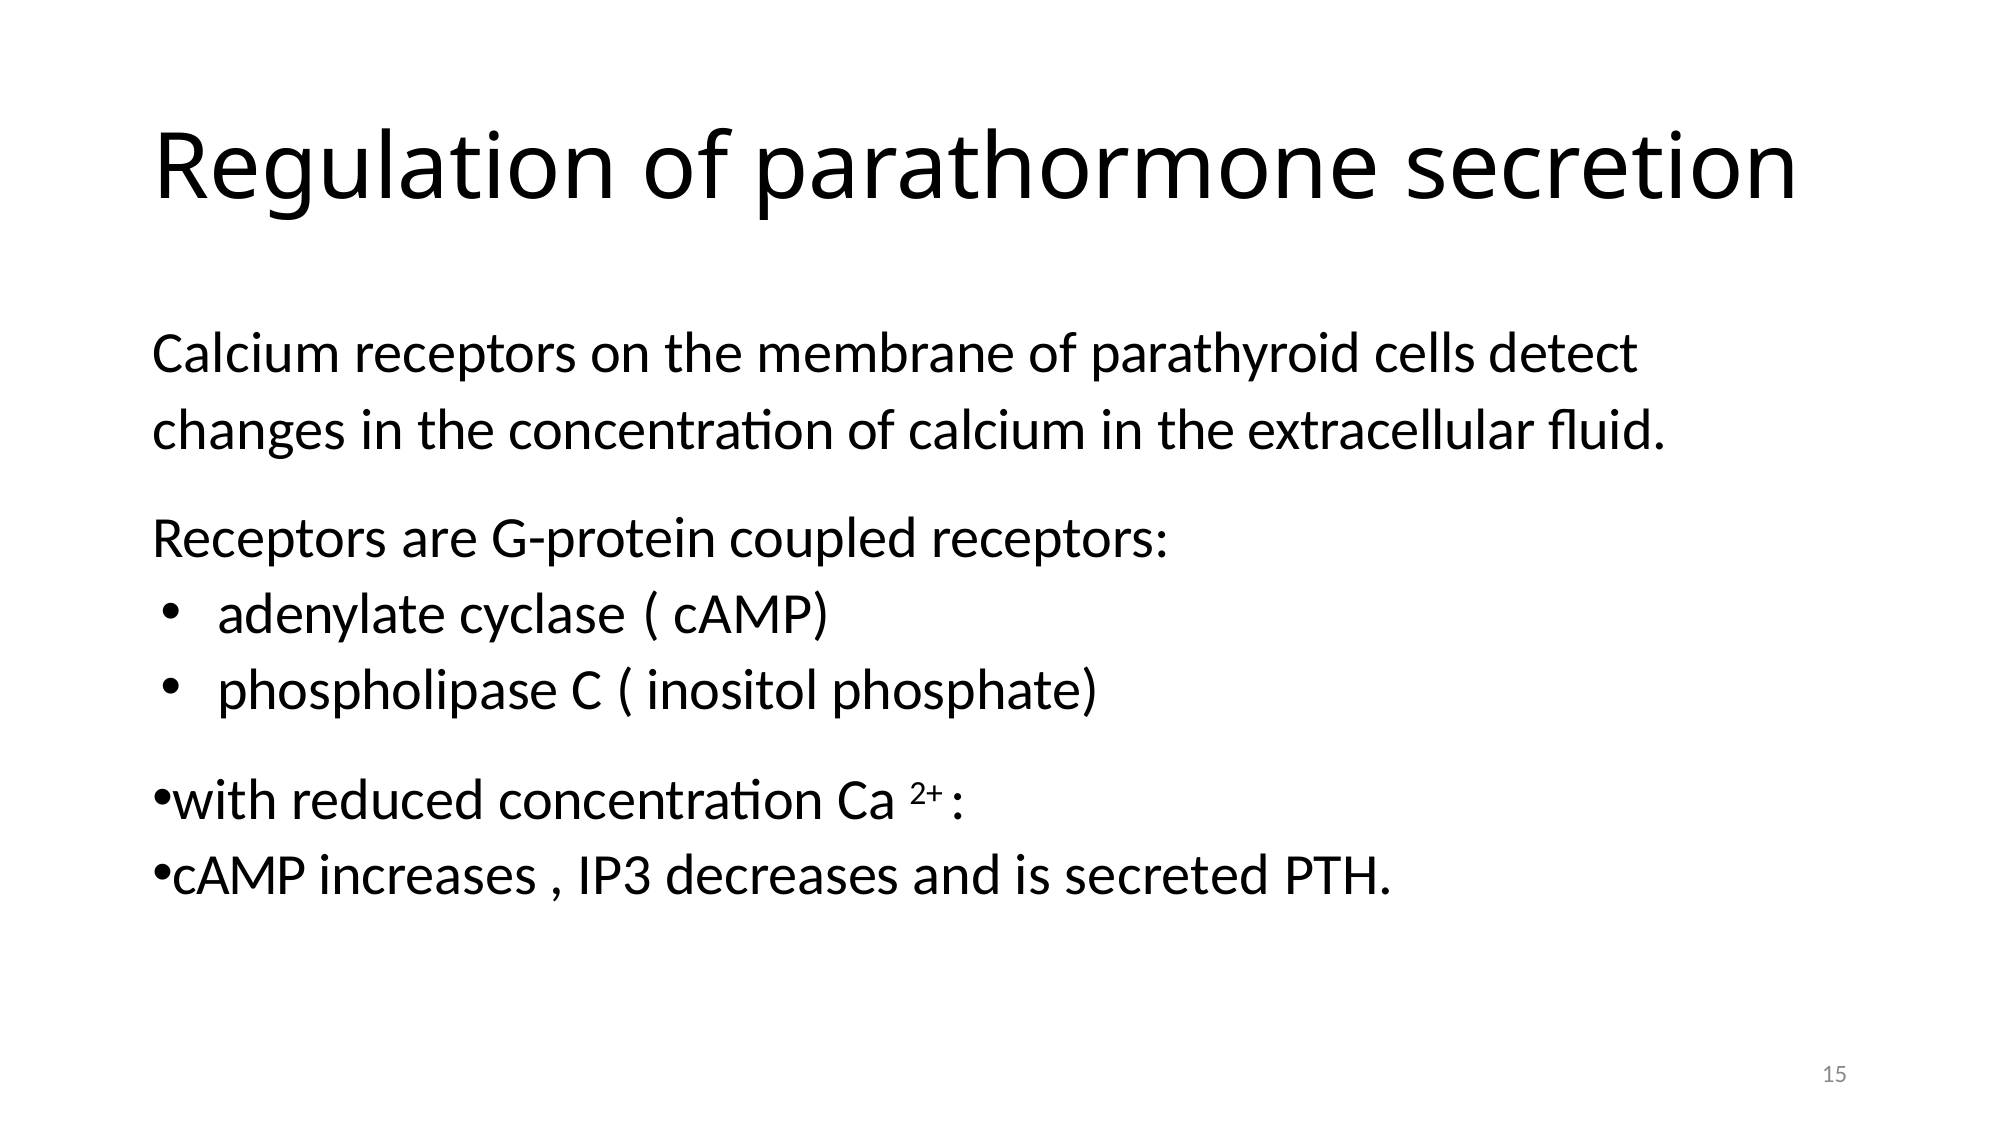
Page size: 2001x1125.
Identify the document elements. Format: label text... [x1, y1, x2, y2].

title Regulation of parathormone secretion [137, 59, 1863, 278]
slide_number 15 [1412, 1042, 1863, 1103]
list Calcium receptors on the membrane of parathyroid cells detect changes in the concentration of calcium in the extracellular fluid. Receptors are G-protein coupled receptors: adenylate cyclase ( cAMP) phospholipase C ( inositol phosphate) with reduced concentration Ca 2+ : cAMP increases , IP3 decreases and is secreted PTH. [137, 299, 1863, 1014]
